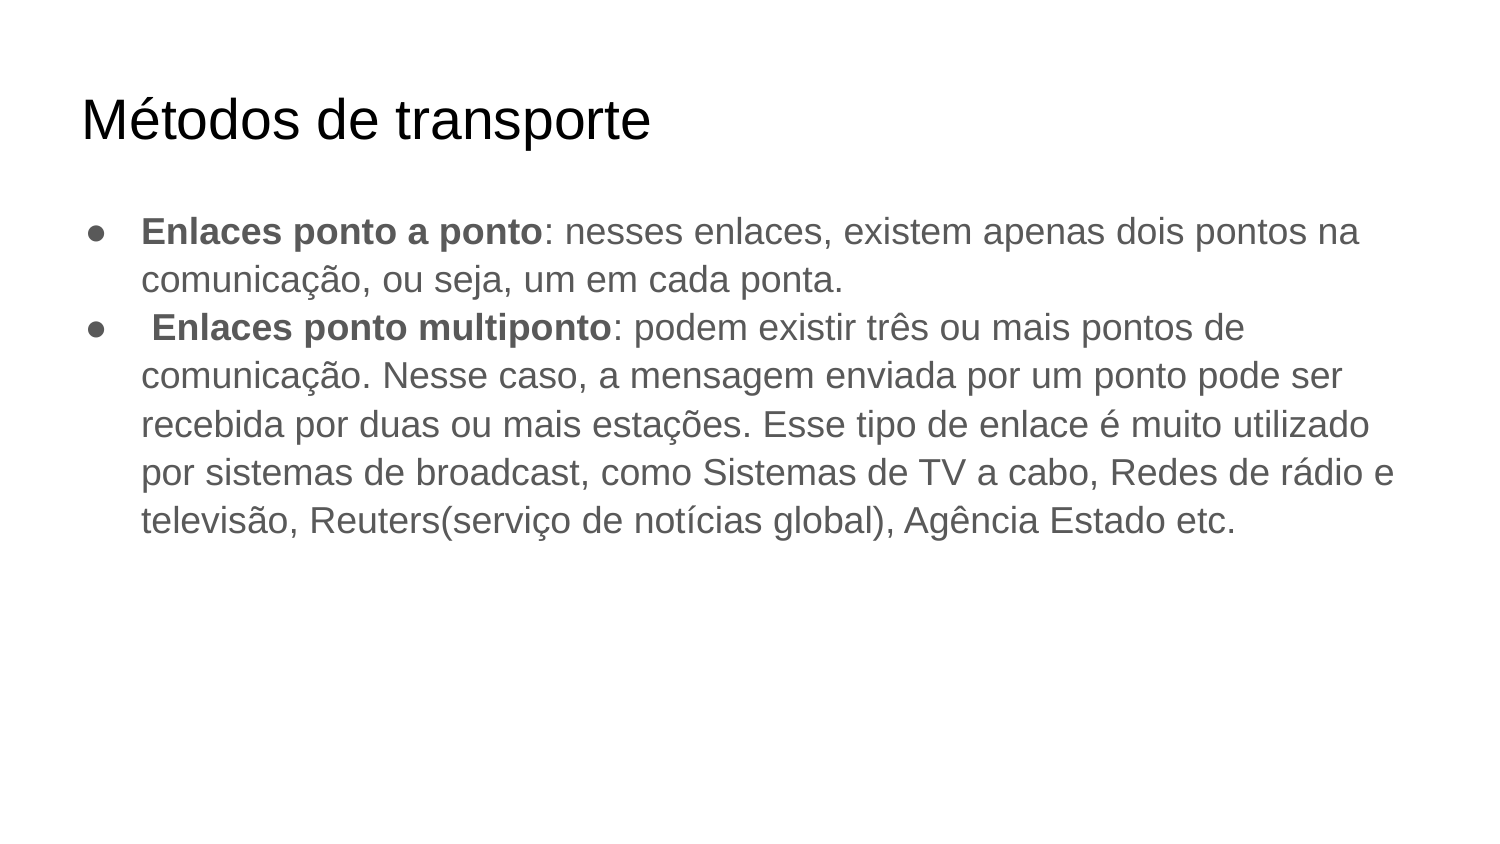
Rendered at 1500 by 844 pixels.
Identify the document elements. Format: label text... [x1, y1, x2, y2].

title Métodos de transporte [51, 72, 1449, 167]
list Enlaces ponto a ponto: nesses enlaces, existem apenas dois pontos na comunicação, ou seja, um em cada ponta. Enlaces ponto multiponto: podem existir três ou mais pontos de comunicação. Nesse caso, a mensagem enviada por um ponto pode ser recebida por duas ou mais estações. Esse tipo de enlace é muito utilizado por sistemas de broadcast, como Sistemas de TV a cabo, Redes de rádio e televisão, Reuters(serviço de notícias global), Agência Estado etc. [51, 189, 1449, 750]
